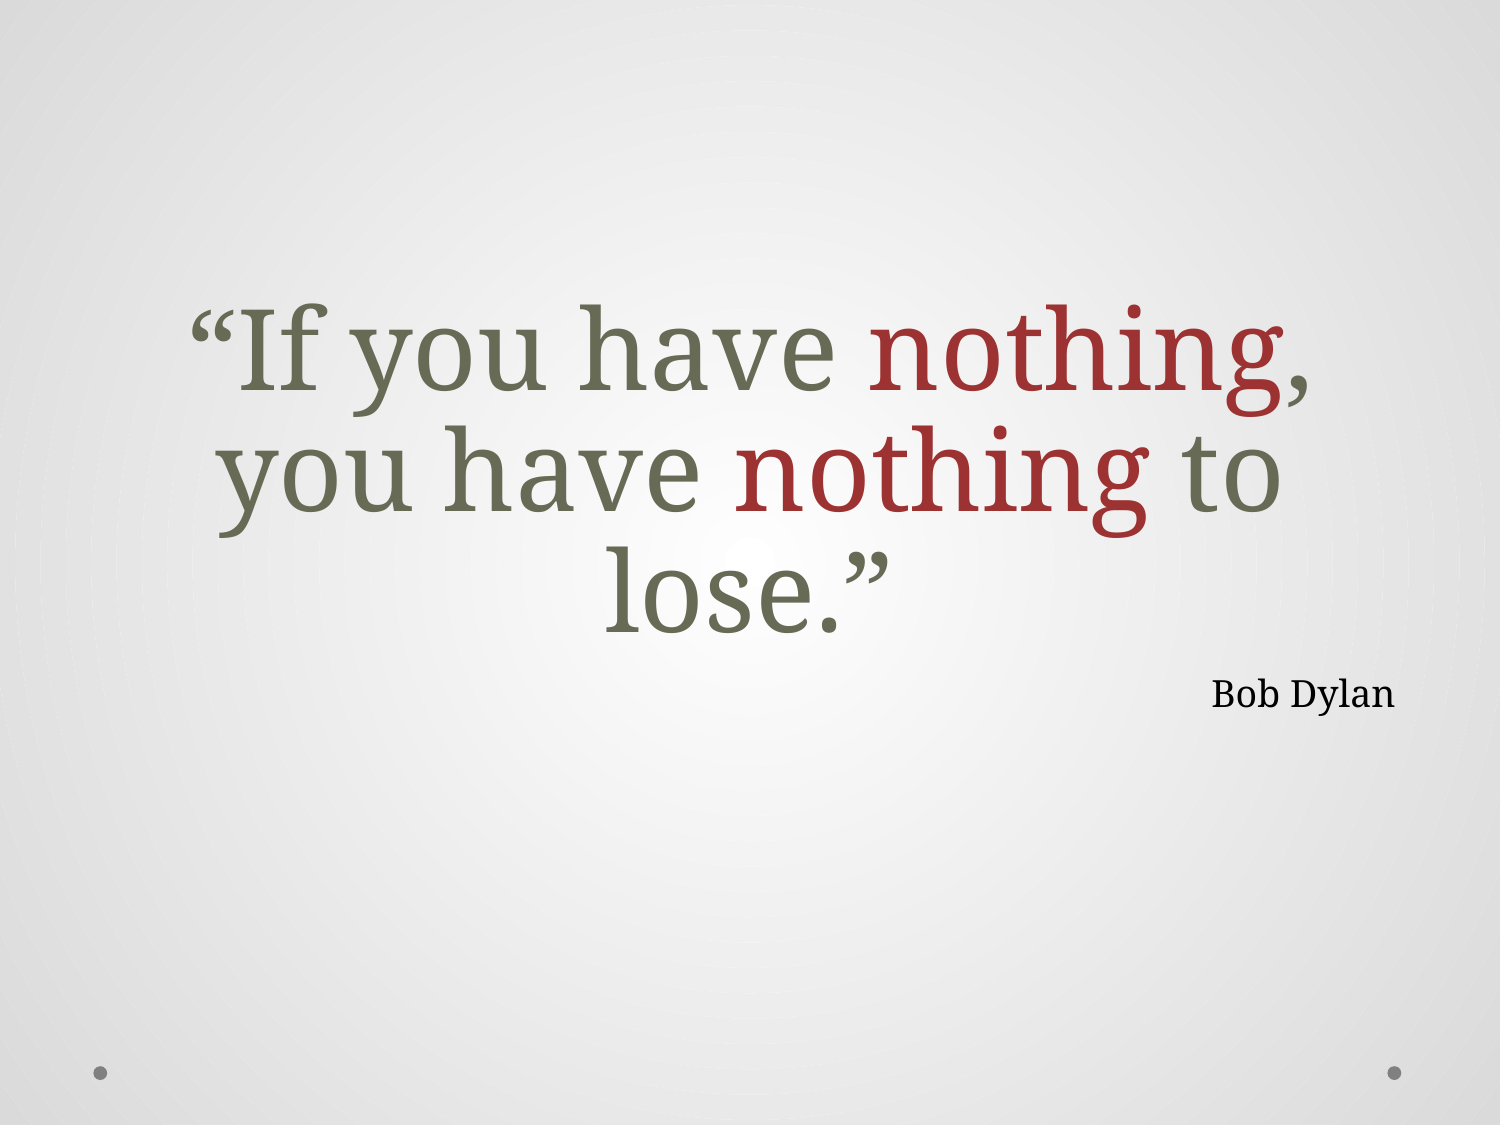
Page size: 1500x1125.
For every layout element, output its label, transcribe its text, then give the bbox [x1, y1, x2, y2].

text_box Bob Dylan [1196, 662, 1411, 723]
title “If you have nothing, you have nothing to lose.” [75, 275, 1425, 663]
